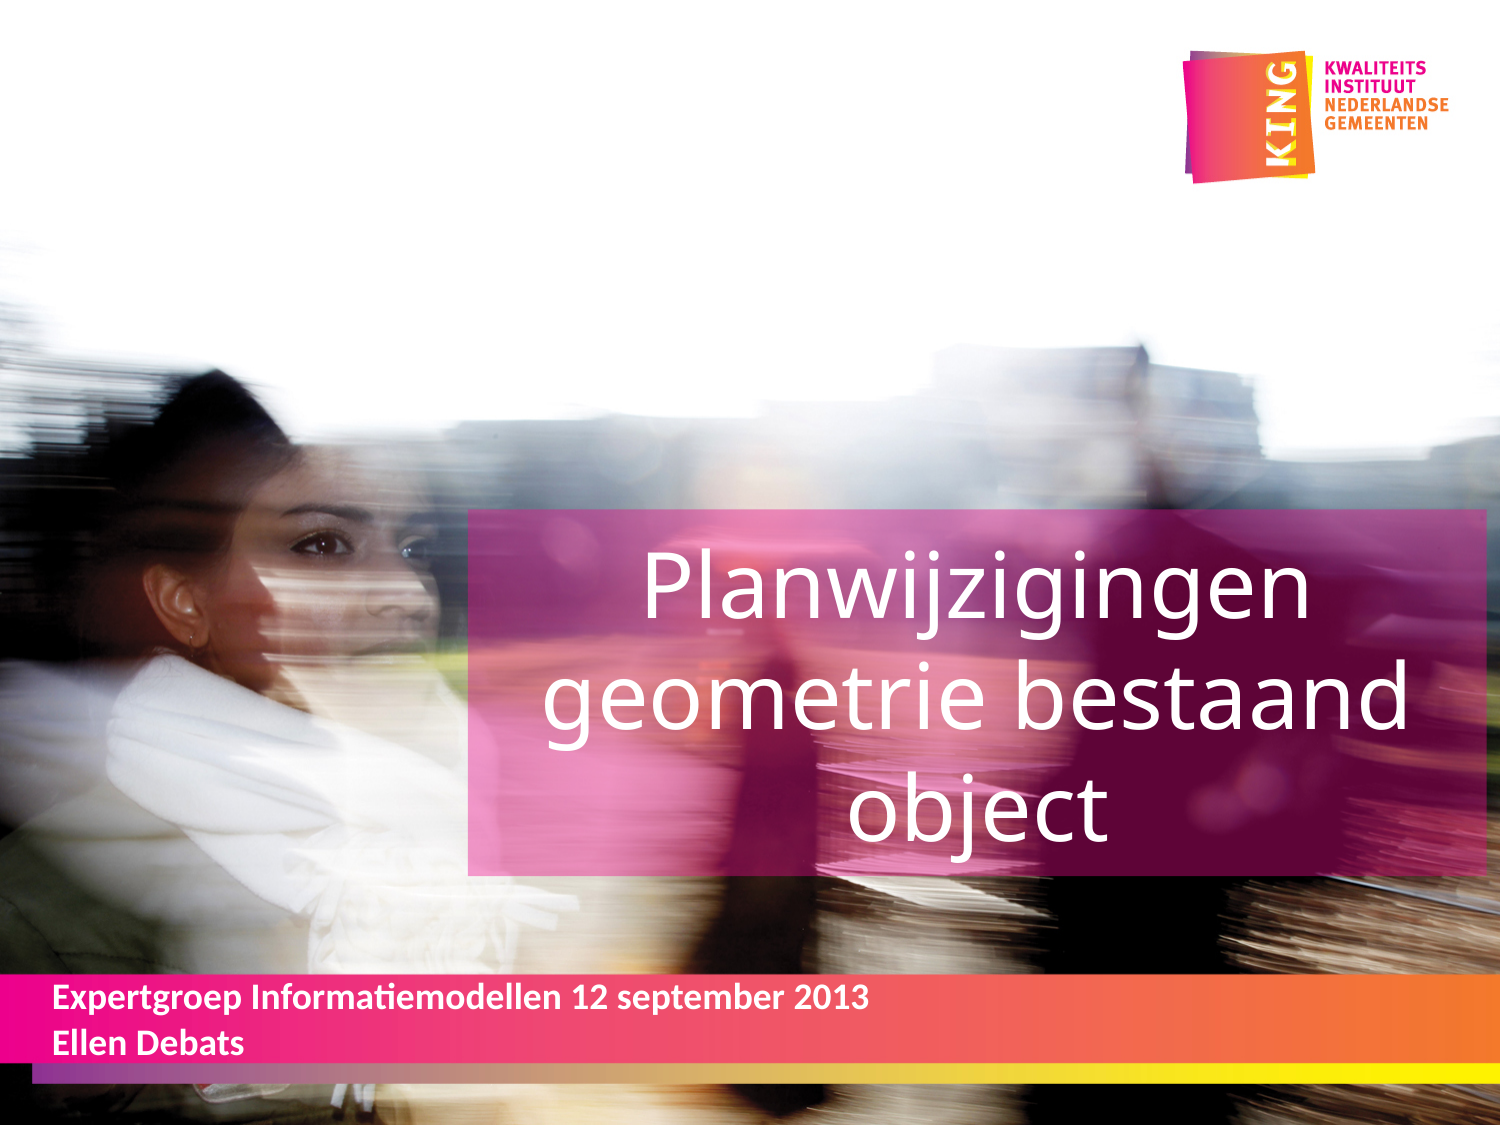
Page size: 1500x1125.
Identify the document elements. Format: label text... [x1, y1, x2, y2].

text_box Planwijzigingen geometrie bestaand object [467, 509, 1487, 877]
picture [0, 0, 1500, 1125]
text_box Expertgroep Informatiemodellen 12 september 2013 Ellen Debats [37, 964, 926, 1058]
